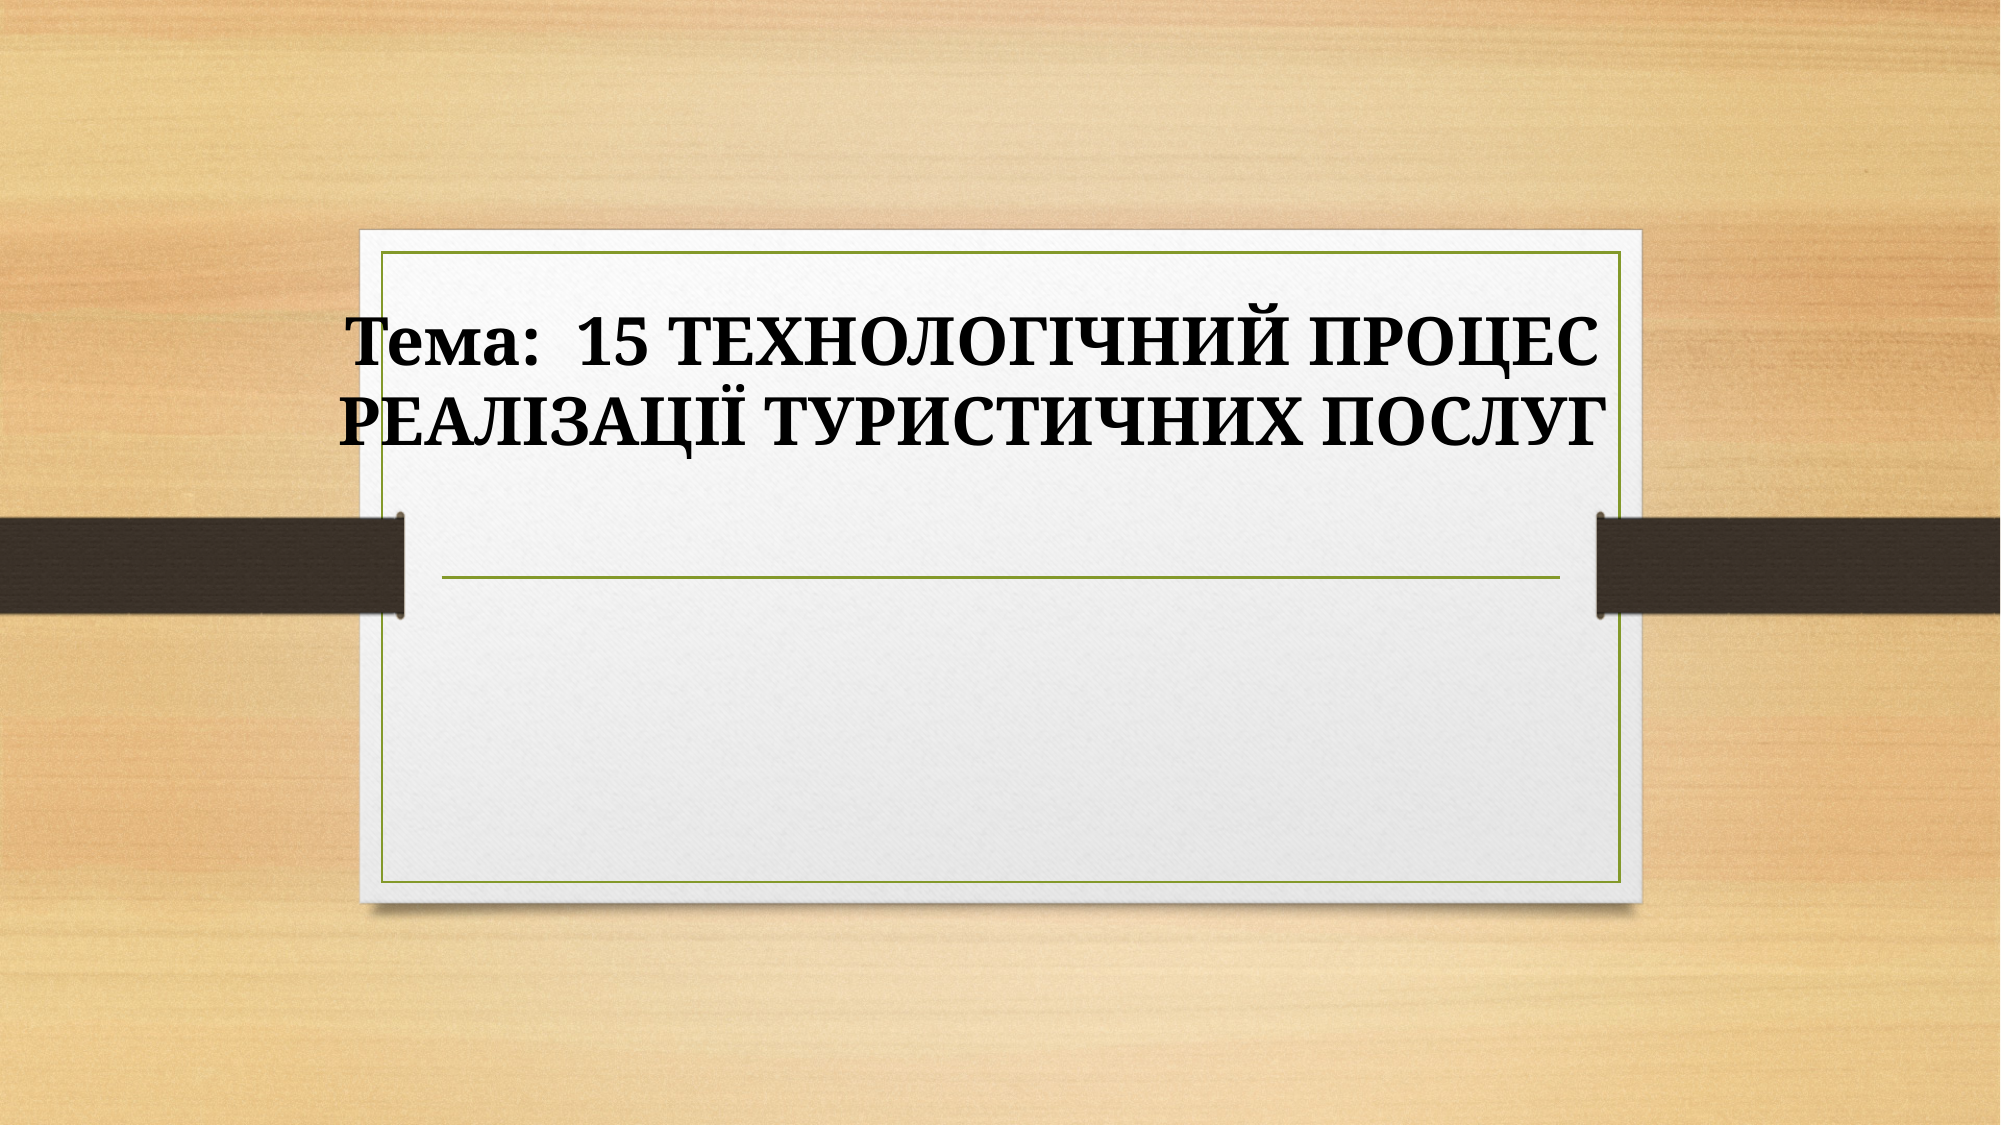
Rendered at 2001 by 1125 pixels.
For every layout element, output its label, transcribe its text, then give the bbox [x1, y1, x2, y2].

subtitle Тема: 15 ТЕХНОЛОГІЧНИЙ ПРОЦЕС РЕАЛІЗАЦІЇ ТУРИСТИЧНИХ ПОСЛУГ [311, 291, 1635, 903]
picture [0, 0, 2001, 1125]
